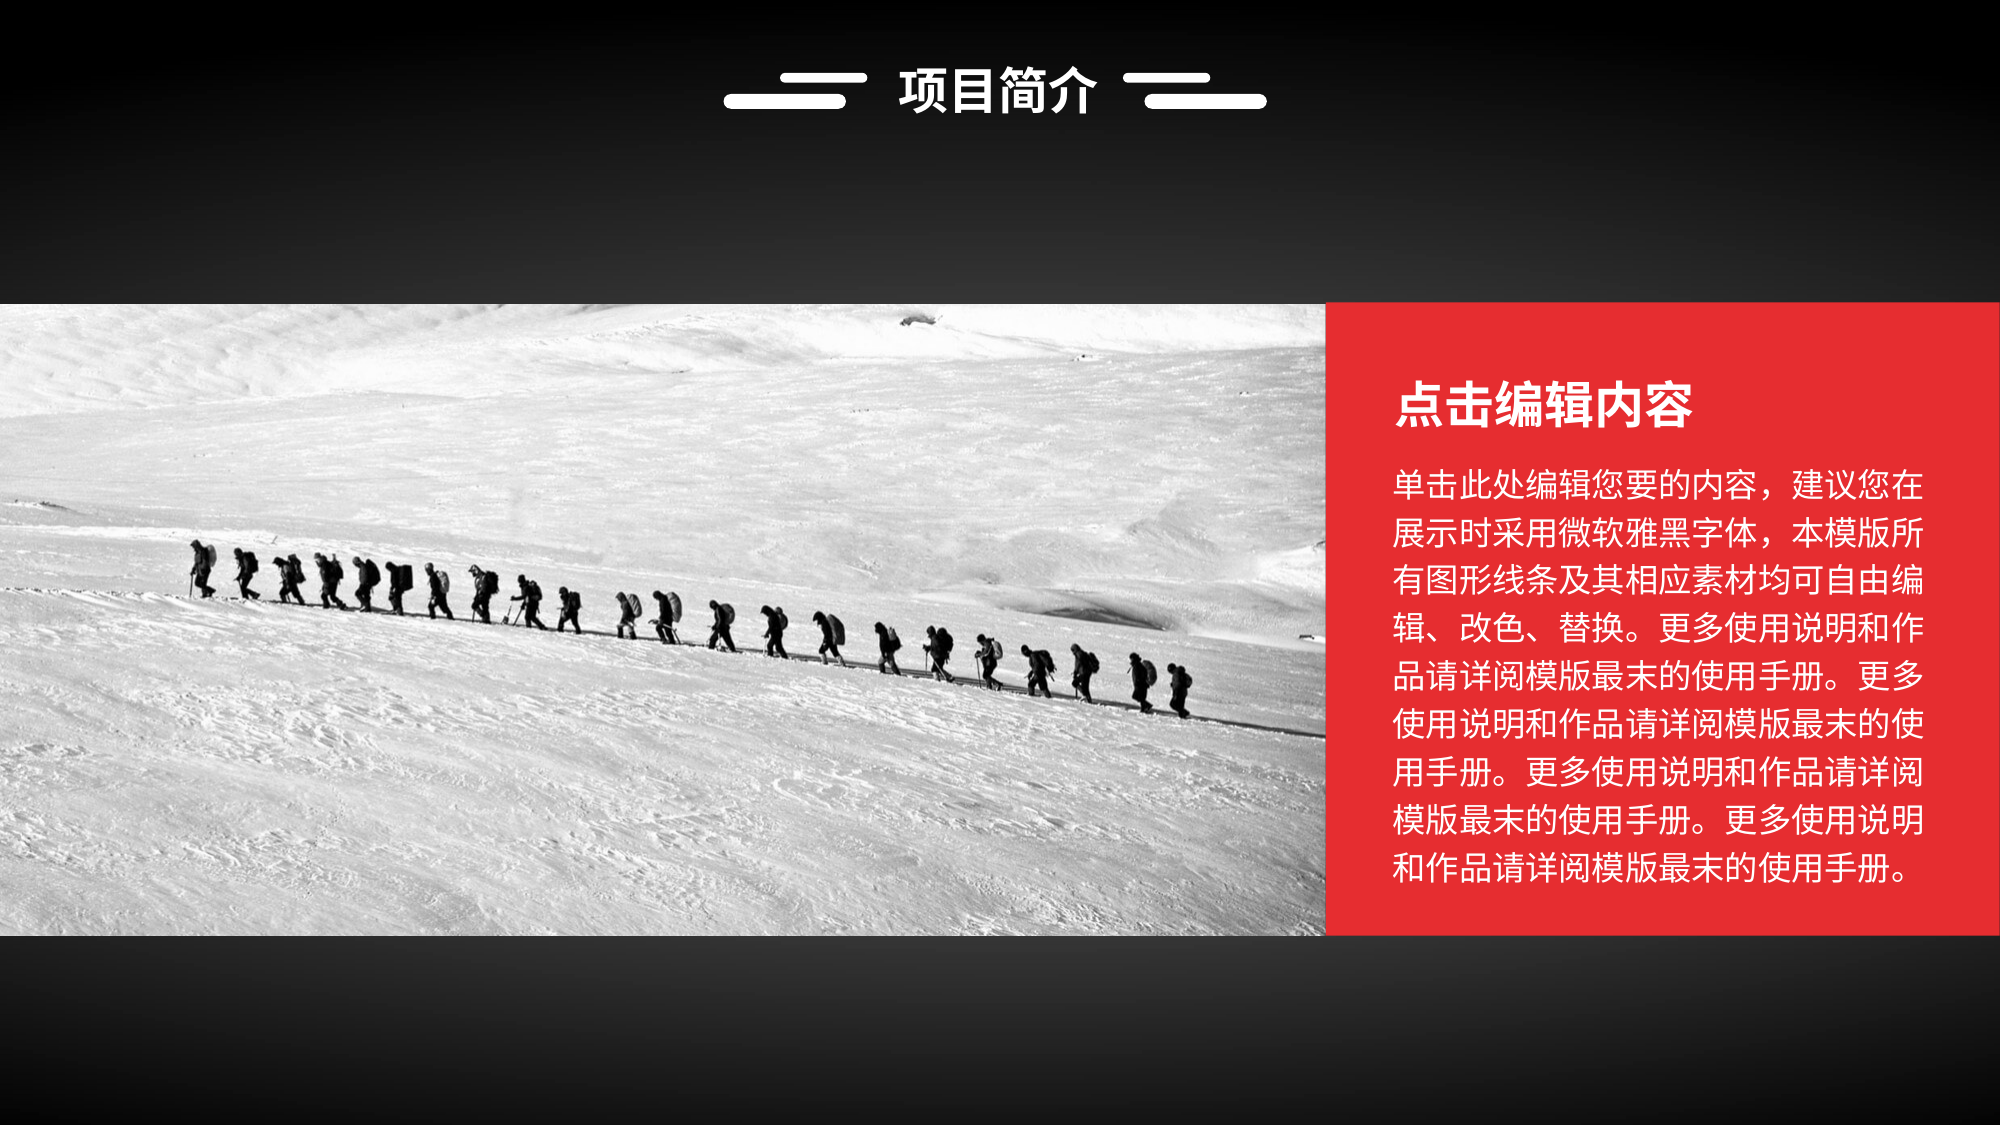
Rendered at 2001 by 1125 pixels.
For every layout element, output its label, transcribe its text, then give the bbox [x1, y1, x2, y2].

picture [0, 0, 2000, 1125]
text_box [780, 72, 868, 83]
text_box 项目简介 [630, 52, 1366, 127]
text_box [723, 93, 846, 109]
text_box 单击此处编辑您要的内容，建议您在展示时采用微软雅黑字体，本模版所有图形线条及其相应素材均可自由编辑、改色、替换。更多使用说明和作品请详阅模版最末的使用手册。更多使用说明和作品请详阅模版最末的使用手册。更多使用说明和作品请详阅模版最末的使用手册。更多使用说明和作品请详阅模版最末的使用手册。 [1377, 448, 1972, 895]
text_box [1123, 72, 1267, 109]
text_box [1325, 301, 2000, 937]
text_box 点击编辑内容 [1379, 353, 1710, 441]
